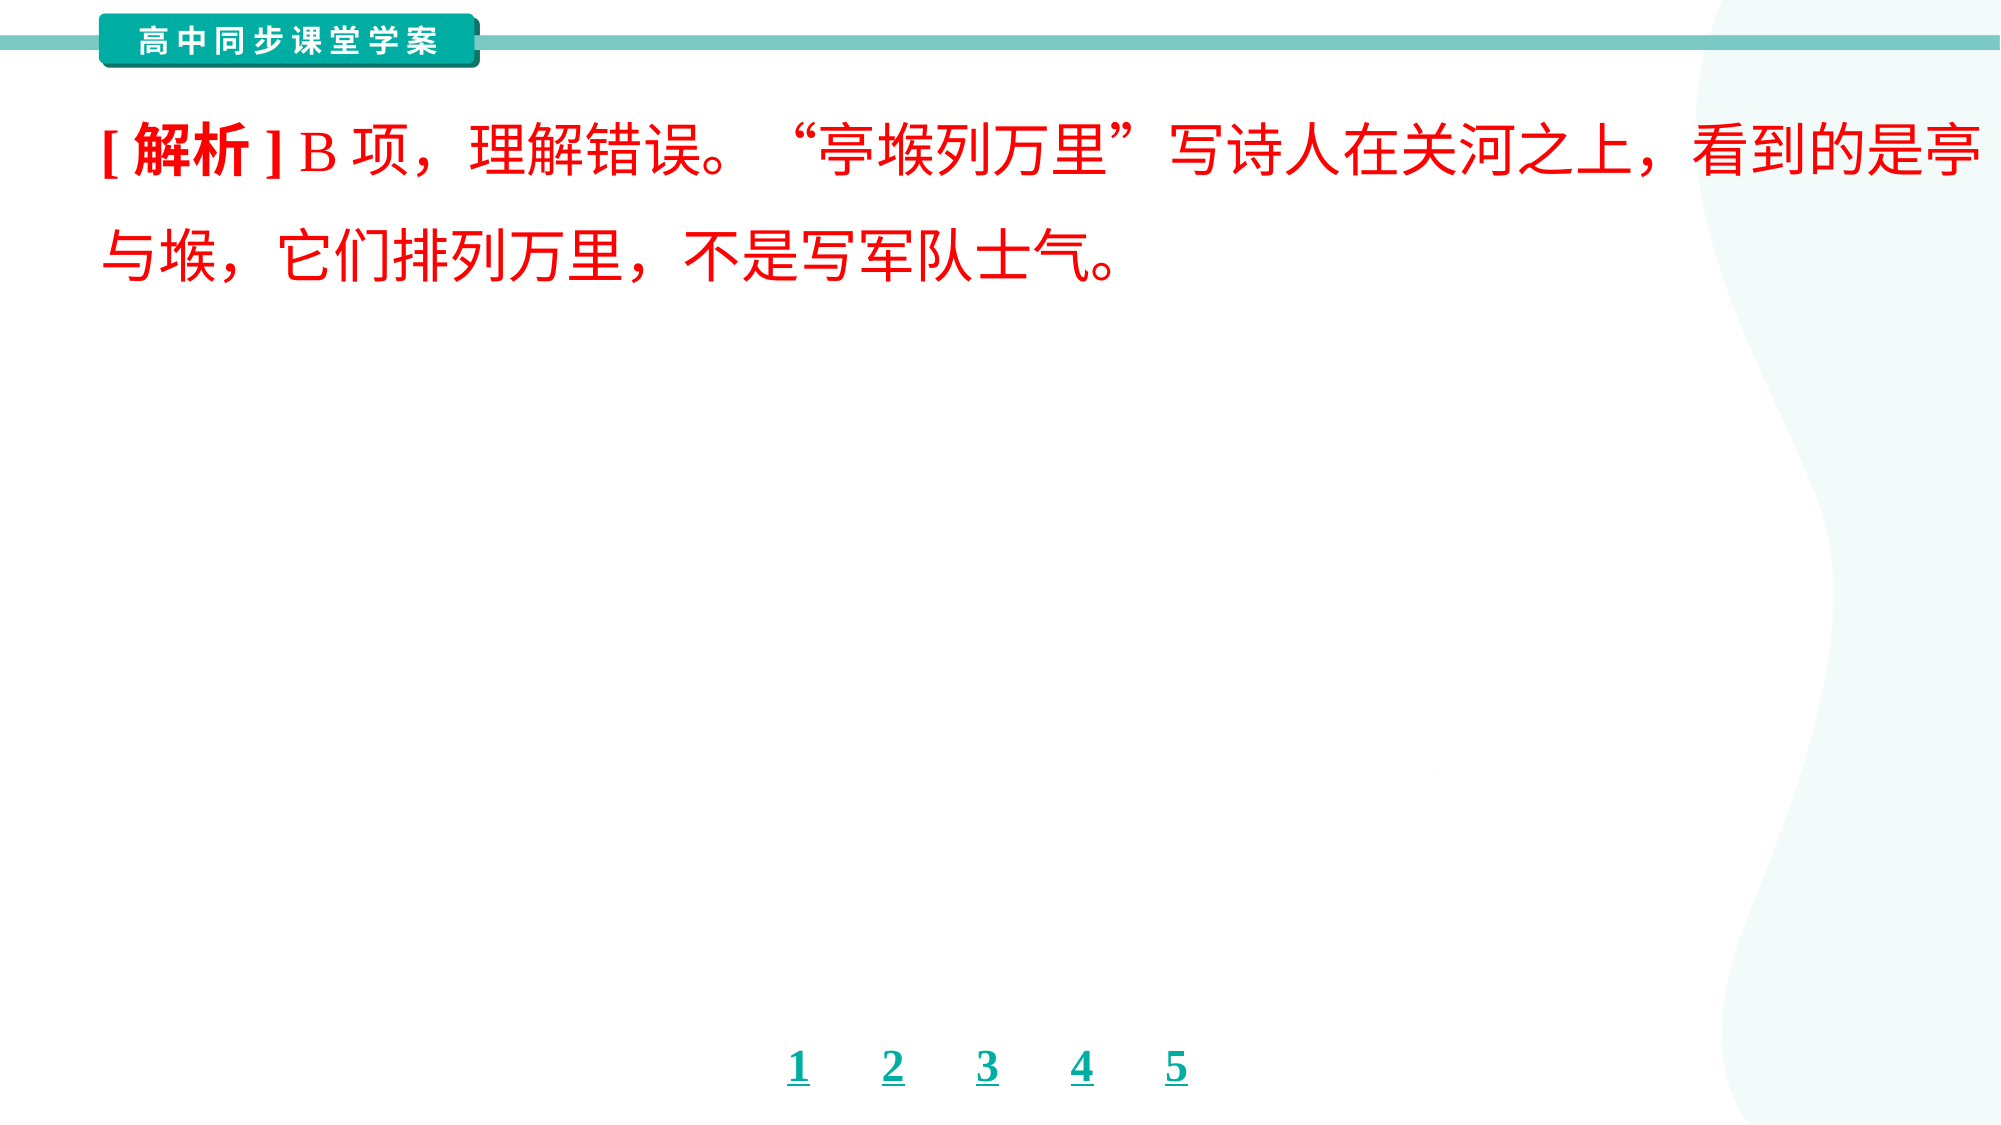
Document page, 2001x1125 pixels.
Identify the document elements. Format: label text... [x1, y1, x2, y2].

picture [0, 0, 2000, 1125]
text_box [解析] B项，理解错误。“亭堠列万里”写诗人在关河之上，看到的是亭 与堠，它们排列万里，不是写军队士气。 [100, 76, 1899, 290]
